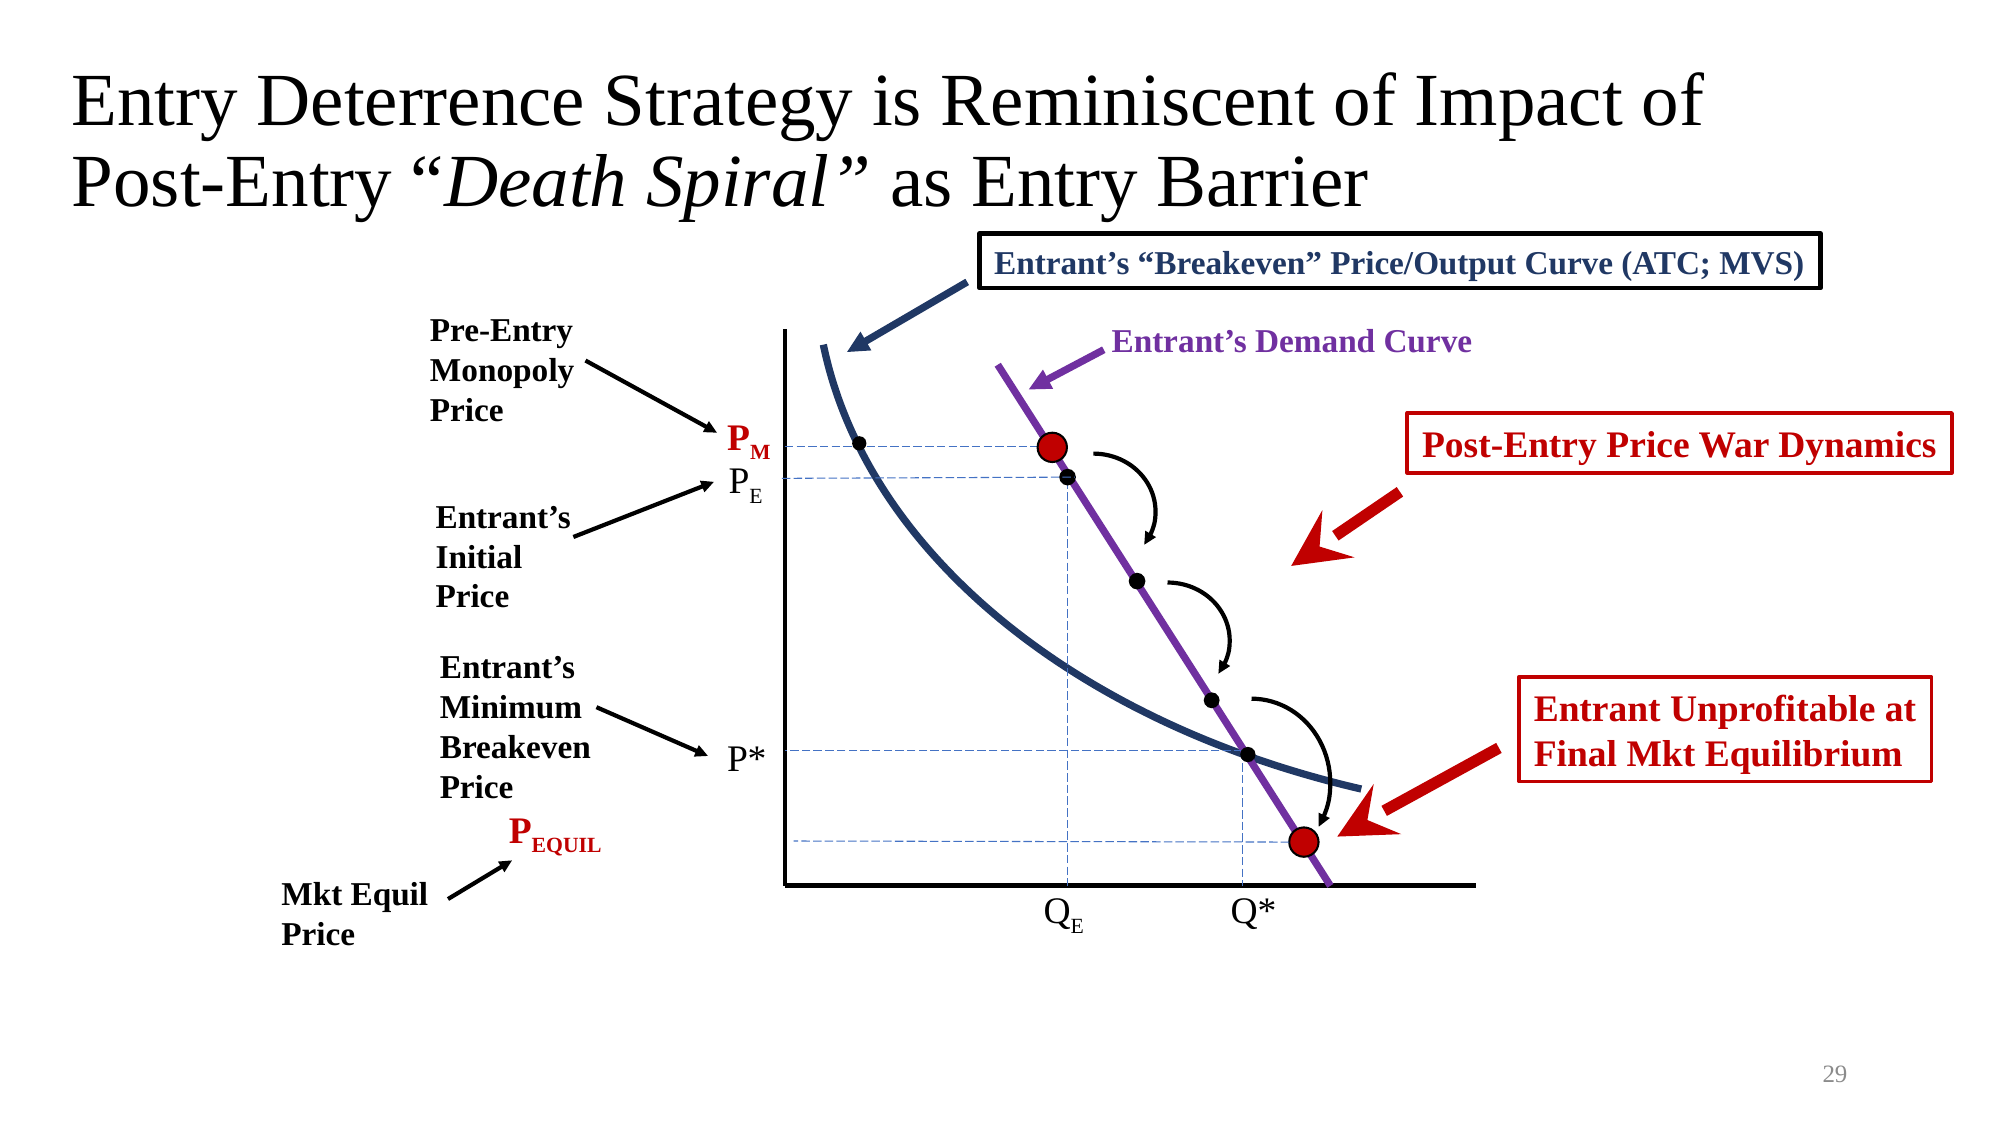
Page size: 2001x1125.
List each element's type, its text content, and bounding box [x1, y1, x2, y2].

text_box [415, 0, 2000, 940]
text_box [447, 860, 512, 900]
title Entry Deterrence Strategy is Reminiscent of Impact of Post-Entry “Death Spiral” as Entry Barrier [56, 33, 415, 251]
text_box Mkt Equil Price [266, 864, 447, 960]
slide_number 29 [1412, 1042, 1863, 1103]
